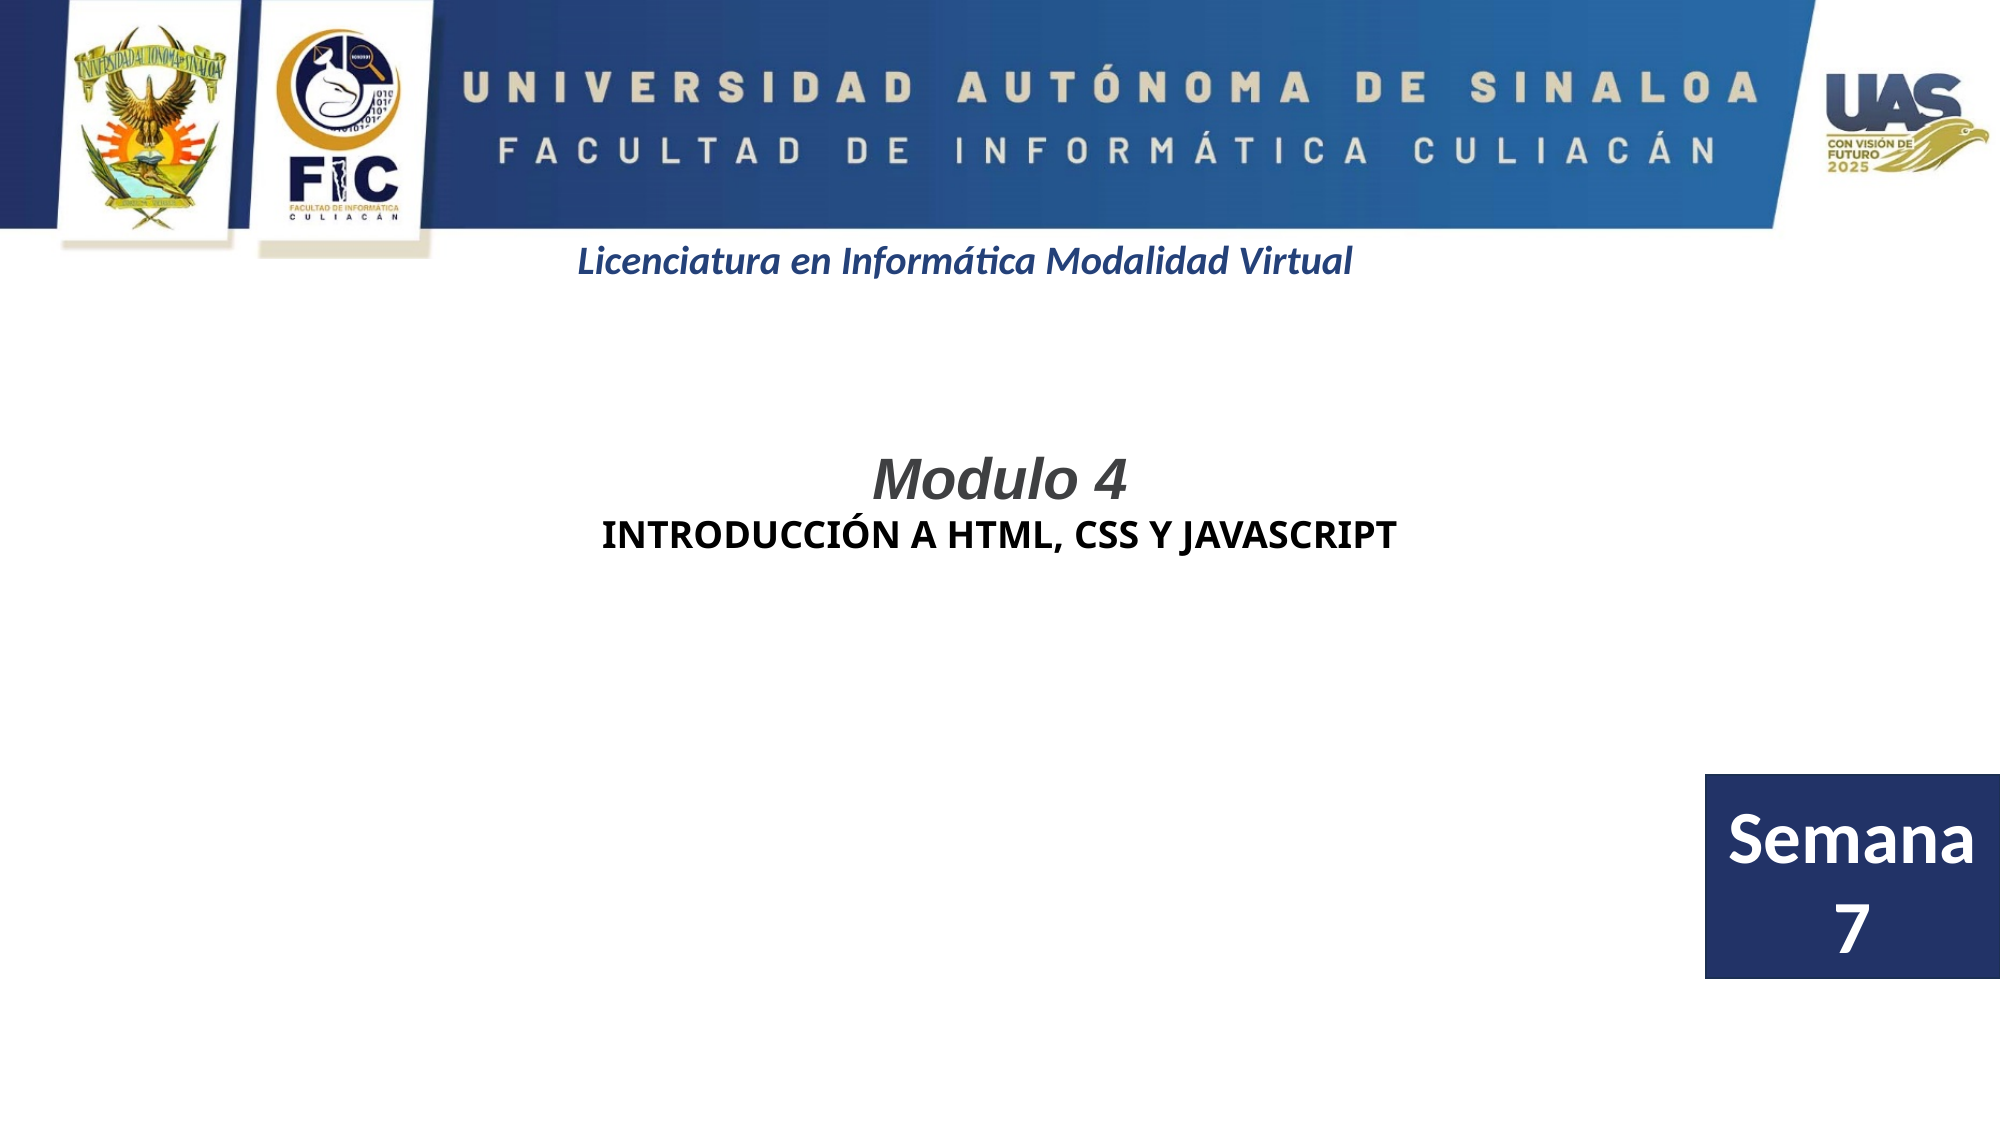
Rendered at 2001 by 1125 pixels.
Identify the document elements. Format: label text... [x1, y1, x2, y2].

picture [0, 0, 2000, 259]
text_box [1705, 774, 2000, 781]
text_box Modulo 4 INTRODUCCIÓN A HTML, CSS Y JAVASCRIPT [0, 433, 2000, 564]
text_box Semana 7 [1705, 781, 2000, 976]
text_box Licenciatura en Informática Modalidad Virtual [562, 270, 1521, 319]
